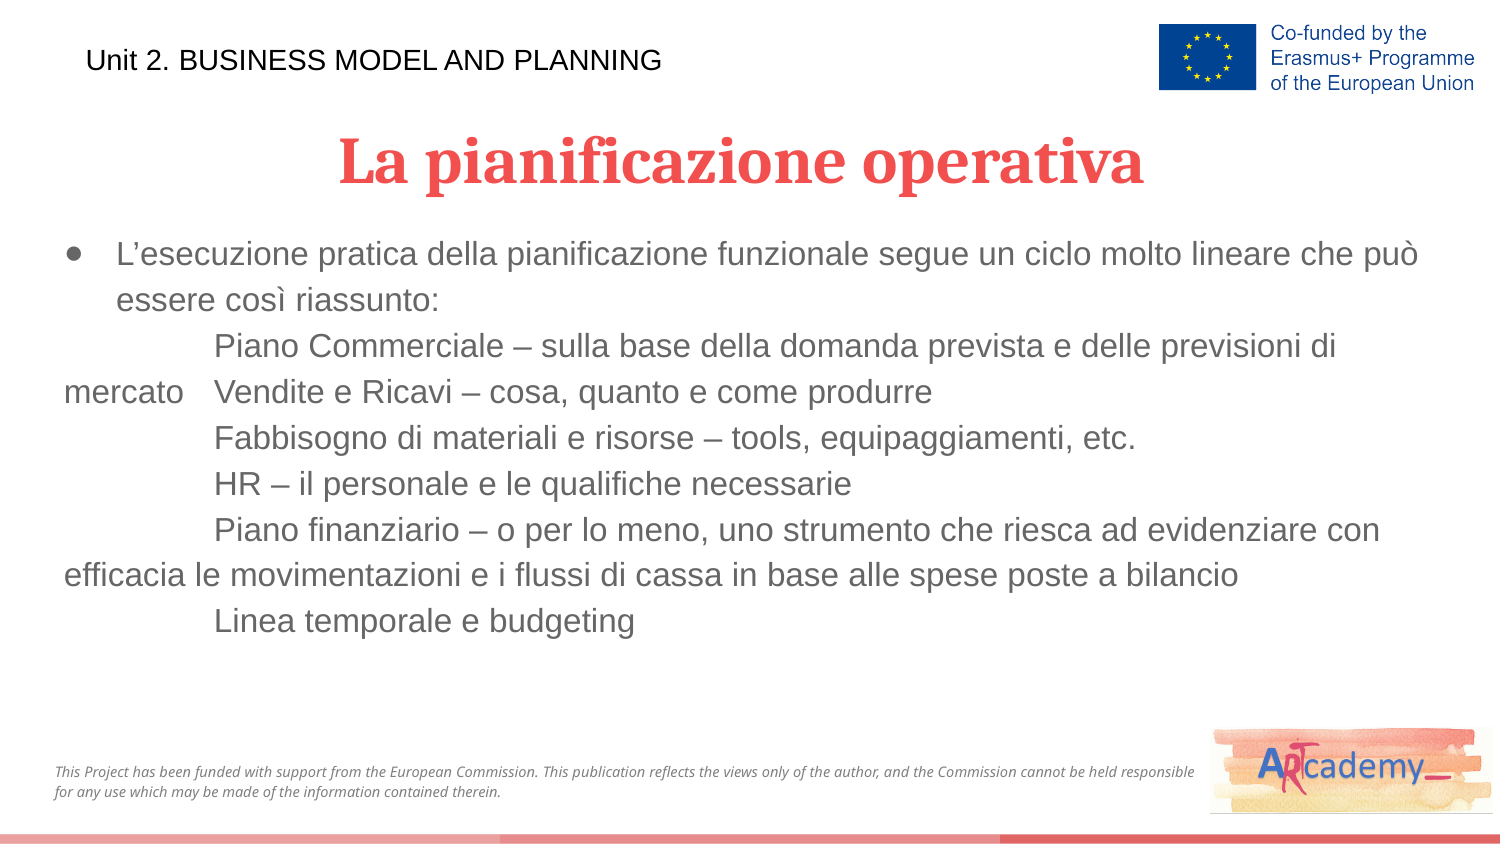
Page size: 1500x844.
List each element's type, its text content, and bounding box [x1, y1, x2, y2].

list L’esecuzione pratica della pianificazione funzionale segue un ciclo molto lineare che può essere così riassunto: Piano Commerciale – sulla base della domanda prevista e delle previsioni di mercato Vendite e Ricavi – cosa, quanto e come produrre Fabbisogno di materiali e risorse – tools, equipaggiamenti, etc. HR – il personale e le qualifiche necessarie Piano finanziario – o per lo meno, uno strumento che riesca ad evidenziare con efficacia le movimentazioni e i flussi di cassa in base alle spese poste a bilancio Linea temporale e budgeting [25, 211, 1474, 724]
text_box This Project has been funded with support from the European Commission. This publication reflects the views only of the author, and the Commission cannot be held responsible for any use which may be made of the information contained therein. [39, 754, 1205, 799]
title La pianificazione operativa [39, 4, 1446, 211]
text_box Unit 2. BUSINESS MODEL AND PLANNING [70, 33, 750, 84]
picture [1158, 24, 1474, 94]
picture [1210, 709, 1493, 844]
